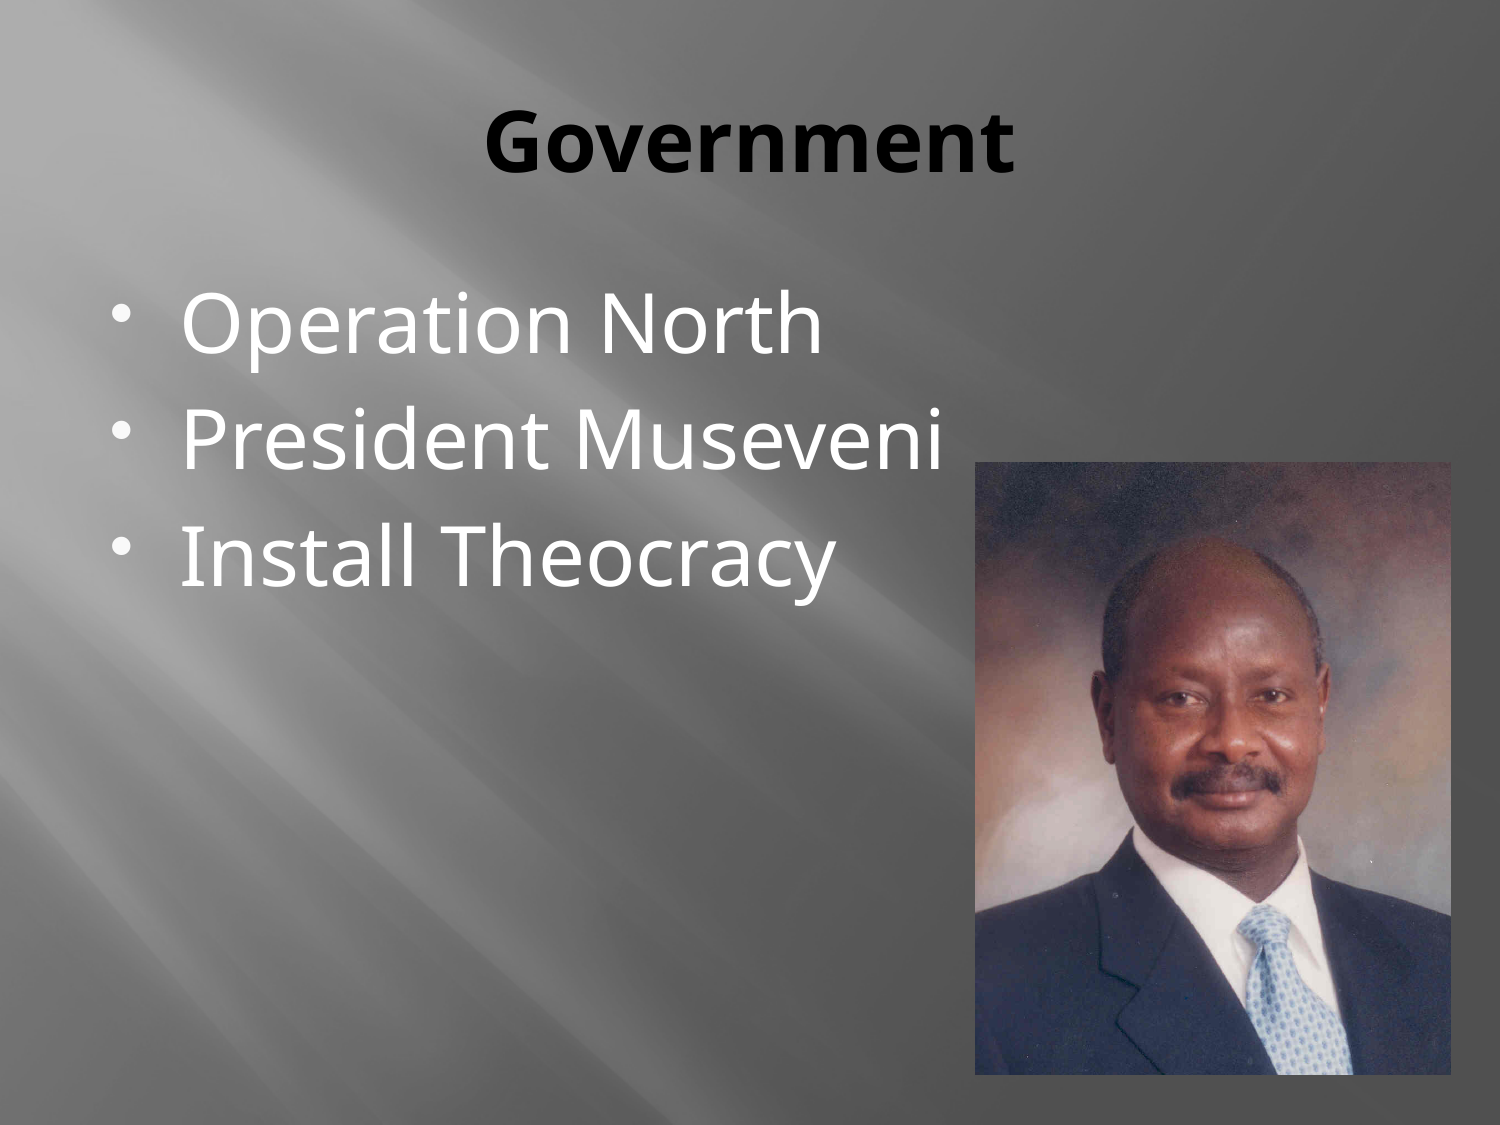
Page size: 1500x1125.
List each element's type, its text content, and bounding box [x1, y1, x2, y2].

title Government [75, 45, 1425, 233]
picture [974, 462, 1451, 1076]
list Operation North President Museveni Install Theocracy [75, 262, 1425, 1035]
